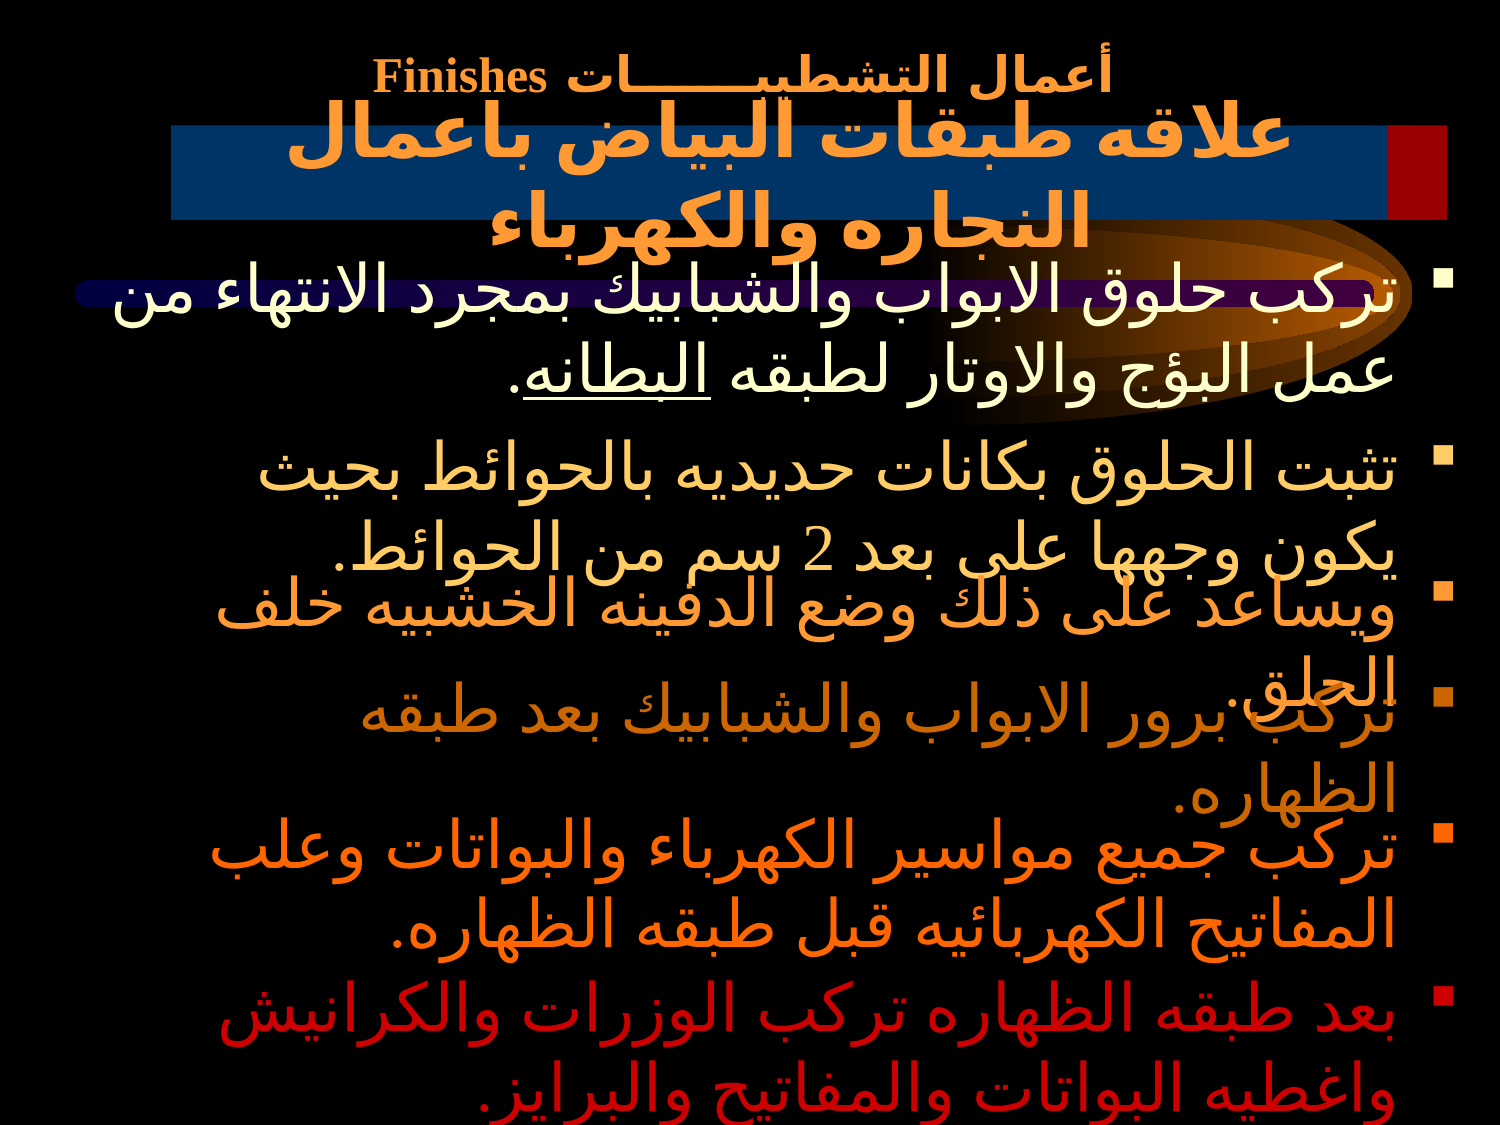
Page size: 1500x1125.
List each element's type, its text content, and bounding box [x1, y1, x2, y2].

text_box بعد طبقه الظهاره تركب الوزرات والكرانيش واغطيه البواتات والمفاتيح والبرايز. [29, 964, 1459, 1125]
text_box أعمال التشطيبـــــــات Finishes [324, 30, 1164, 114]
text_box تركب برور الابواب والشبابيك بعد طبقه الظهاره. [123, 692, 1459, 799]
text_box علاقه طبقات البياض باعمال النجاره والكهرباء [171, 125, 1387, 220]
text_box تركب حلوق الابواب والشبابيك بمجرد الانتهاء من عمل البؤج والاوتار لطبقه البطانه. [53, 243, 1459, 409]
text_box ويساعد على ذلك وضع الدفينه الخشبيه خلف الحلق. [123, 586, 1459, 692]
text_box تثبت الحلوق بكانات حديديه بالحوائط بحيث يكون وجهها على بعد 2 سم من الحوائط. [123, 420, 1459, 586]
text_box تركب جميع مواسير الكهرباء والبواتات وعلب المفاتيح الكهربائيه قبل طبقه الظهاره. [29, 798, 1459, 964]
text_box [1387, 125, 1447, 220]
